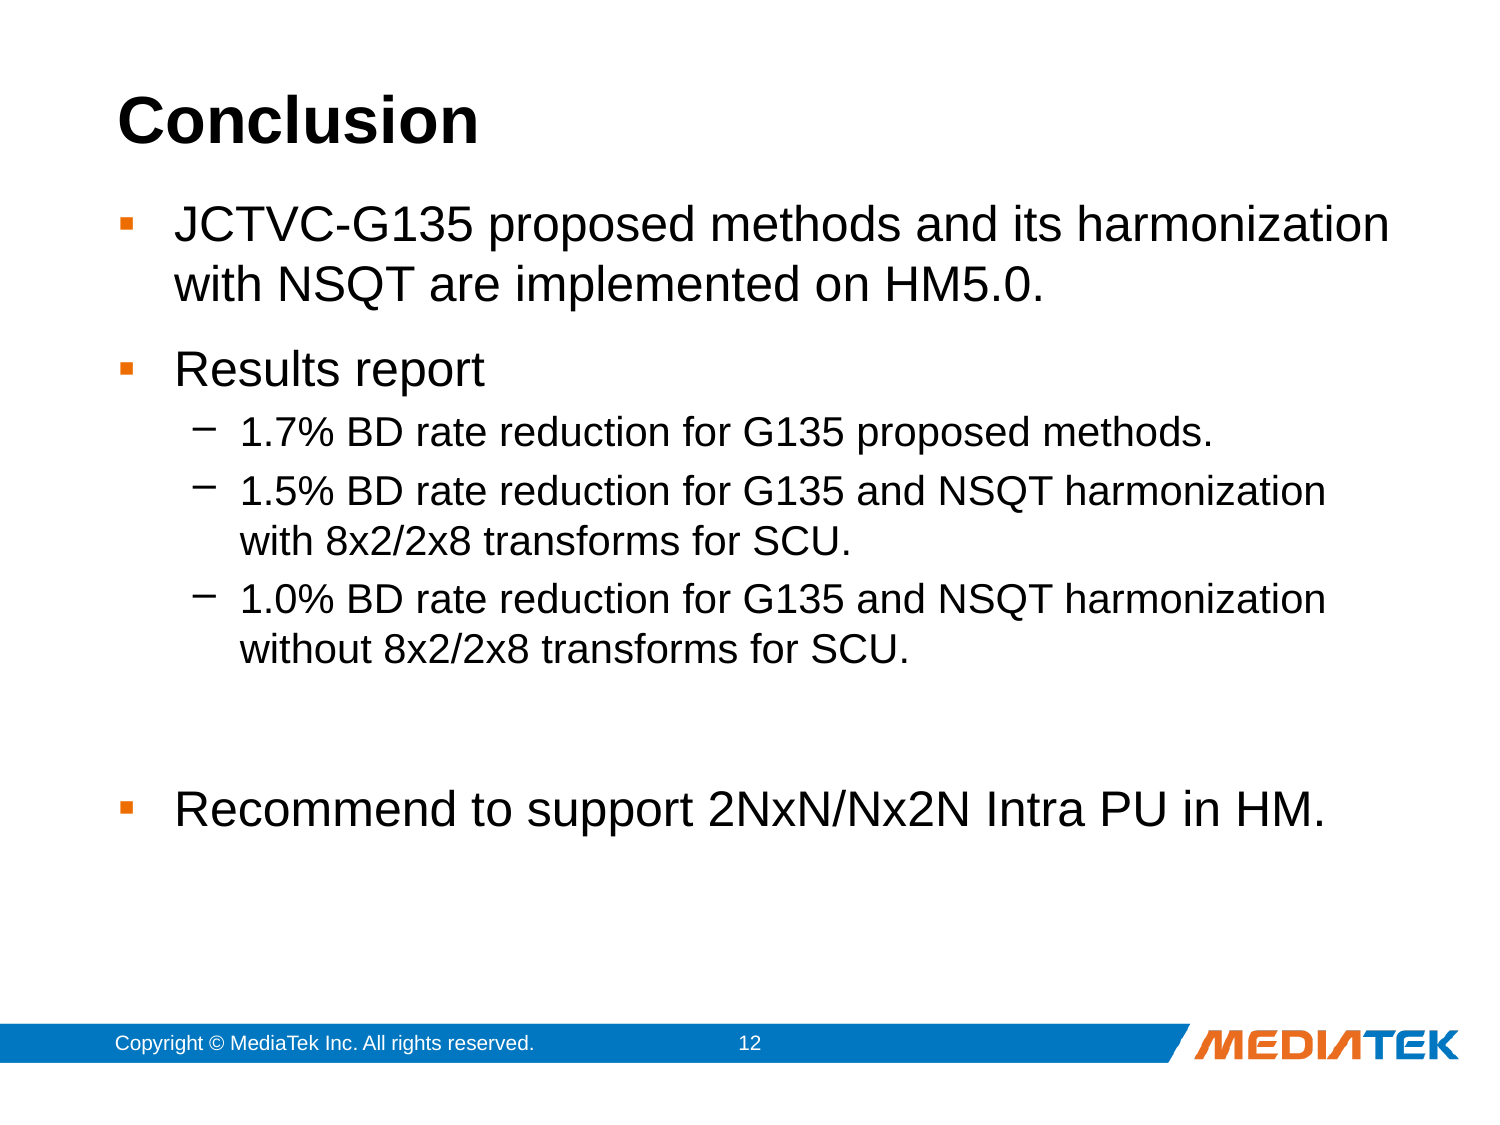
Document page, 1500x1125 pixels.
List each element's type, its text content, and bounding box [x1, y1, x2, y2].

slide_number 11 [711, 1022, 789, 1090]
picture [789, 1023, 1459, 1063]
title Conclusion [101, 62, 1425, 172]
list JCTVC-G135 proposed methods and its harmonization with NSQT are implemented on HM5.0. Results report 1.7% BD rate reduction for G135 proposed methods. 1.5% BD rate reduction for G135 and NSQT harmonization with 8x2/2x8 transforms for SCU. 1.0% BD rate reduction for G135 and NSQT harmonization without 8x2/2x8 transforms for SCU. Recommend to support 2NxN/Nx2N Intra PU in HM. [102, 184, 1425, 998]
picture [0, 1023, 99, 1063]
picture [573, 1023, 711, 1063]
footer Copyright © MediaTek Inc. All rights reserved. [99, 1022, 573, 1090]
